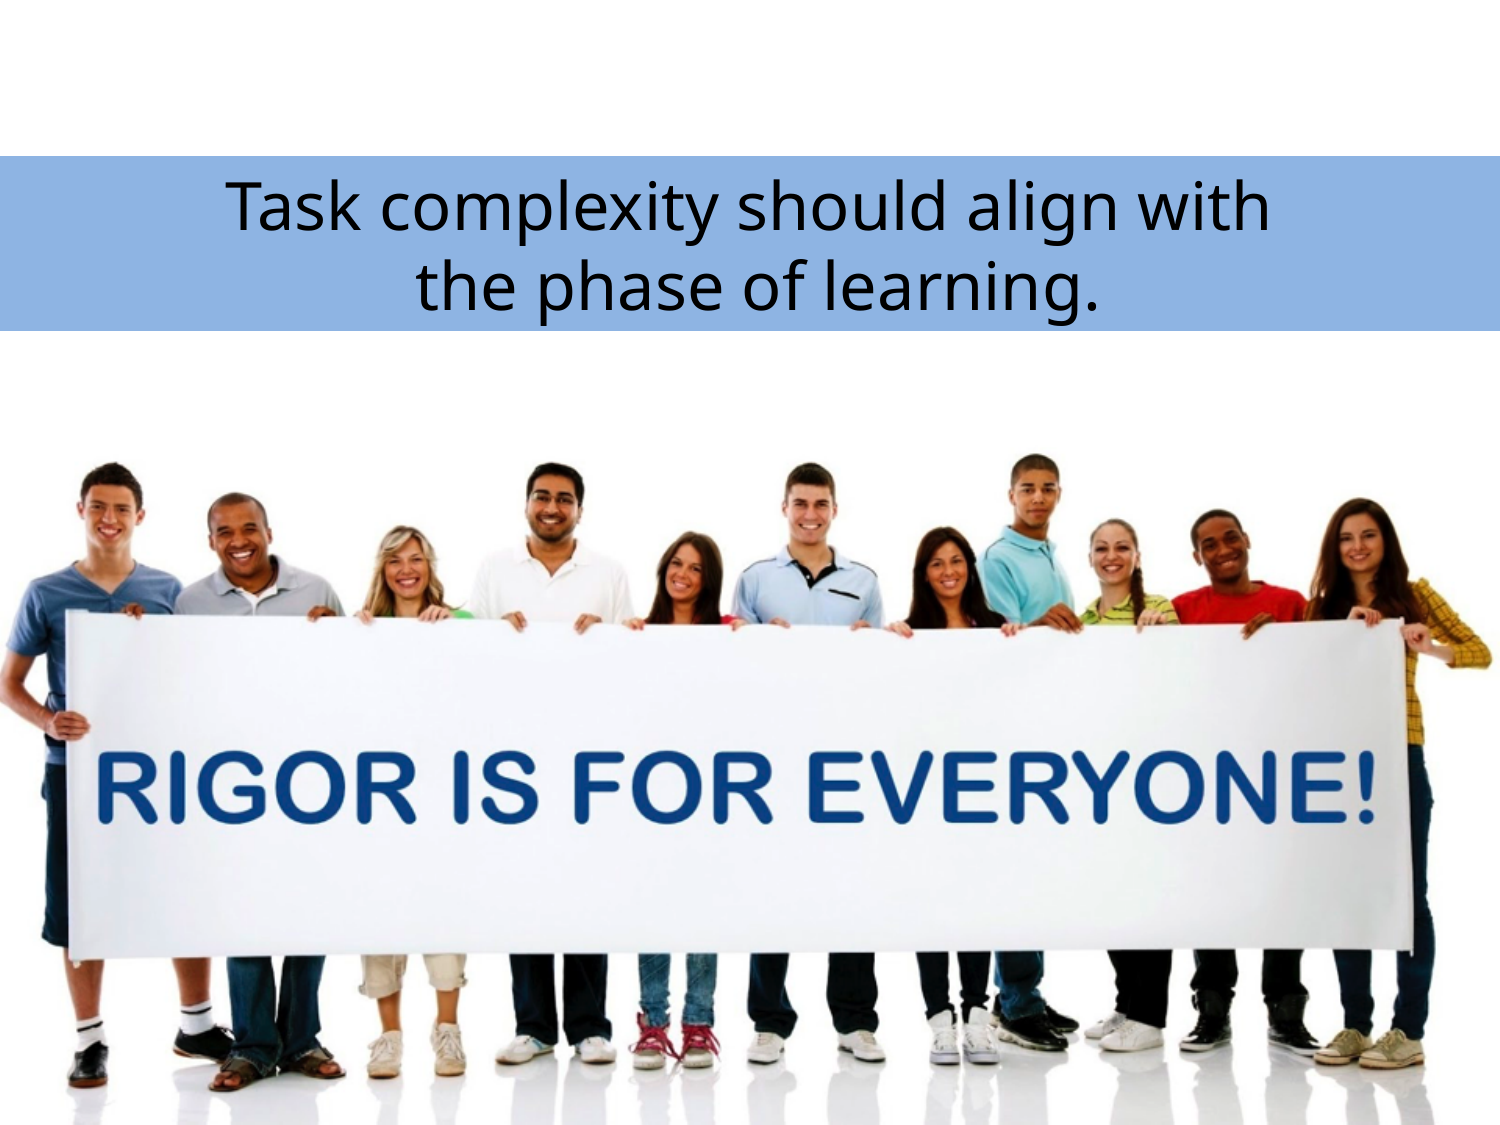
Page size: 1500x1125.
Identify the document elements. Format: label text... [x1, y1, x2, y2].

picture [0, 431, 1500, 1125]
text_box Task complexity should align with the phase of learning. [0, 156, 1500, 331]
